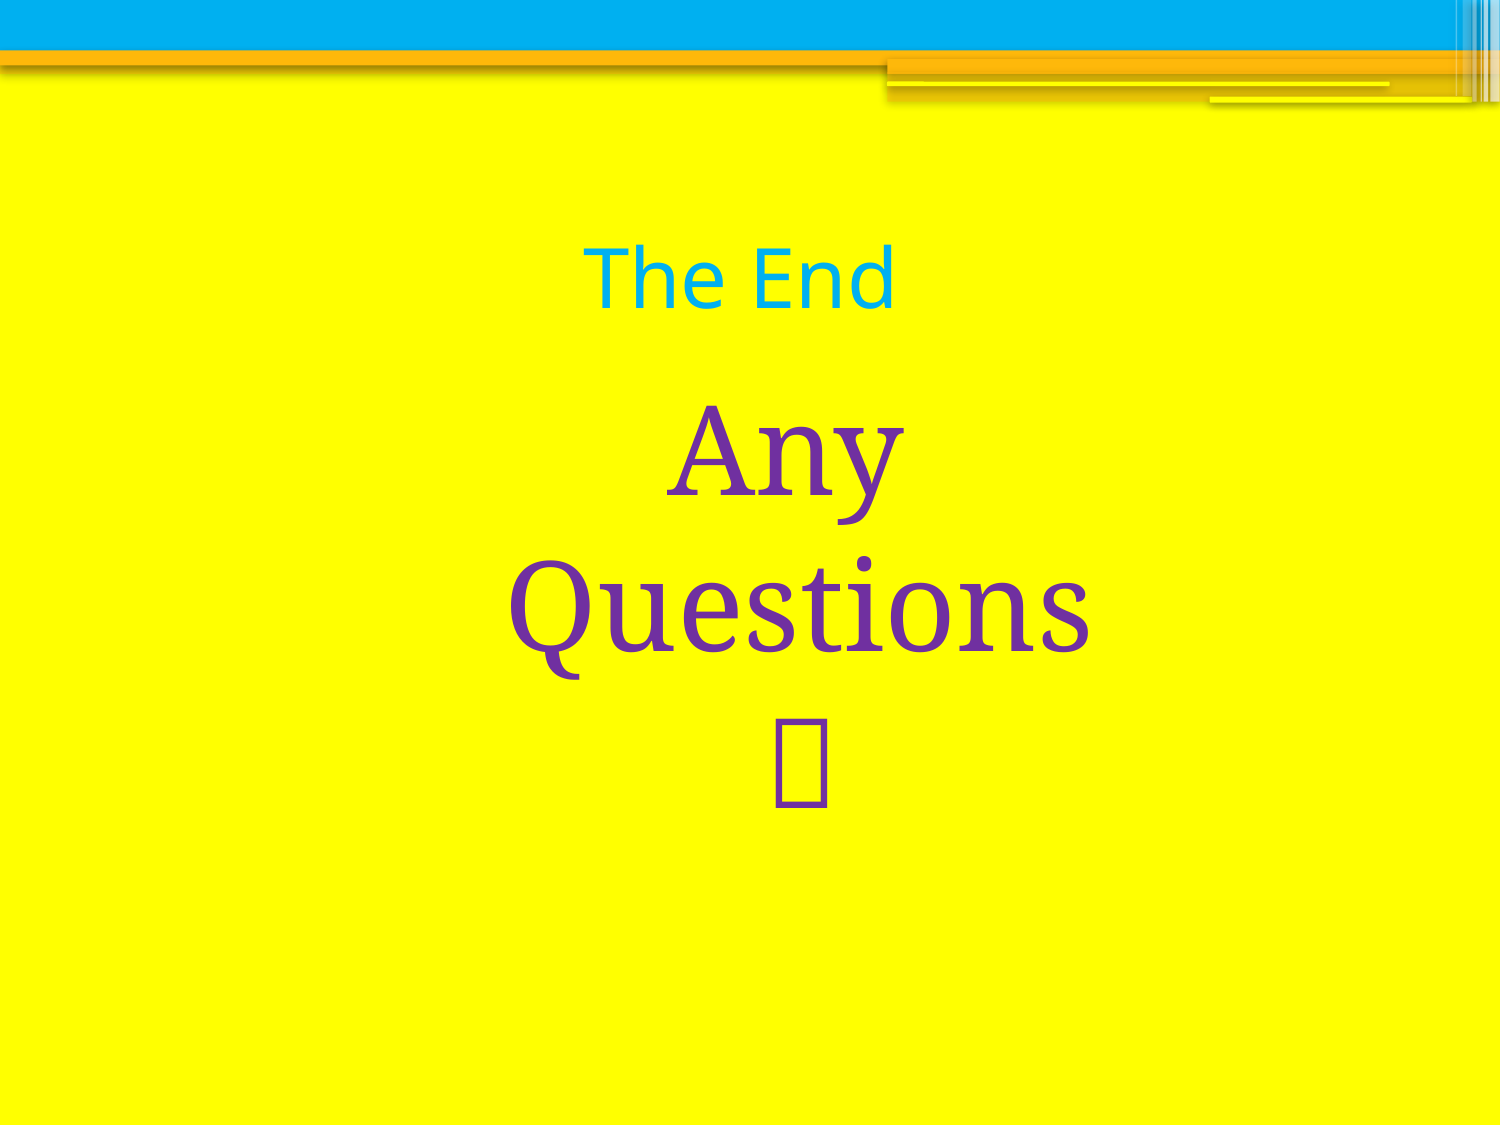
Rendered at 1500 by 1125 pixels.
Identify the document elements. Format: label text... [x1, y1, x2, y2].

title The End [75, 187, 1425, 363]
list Any Questions  8  [82, 363, 1432, 1073]
